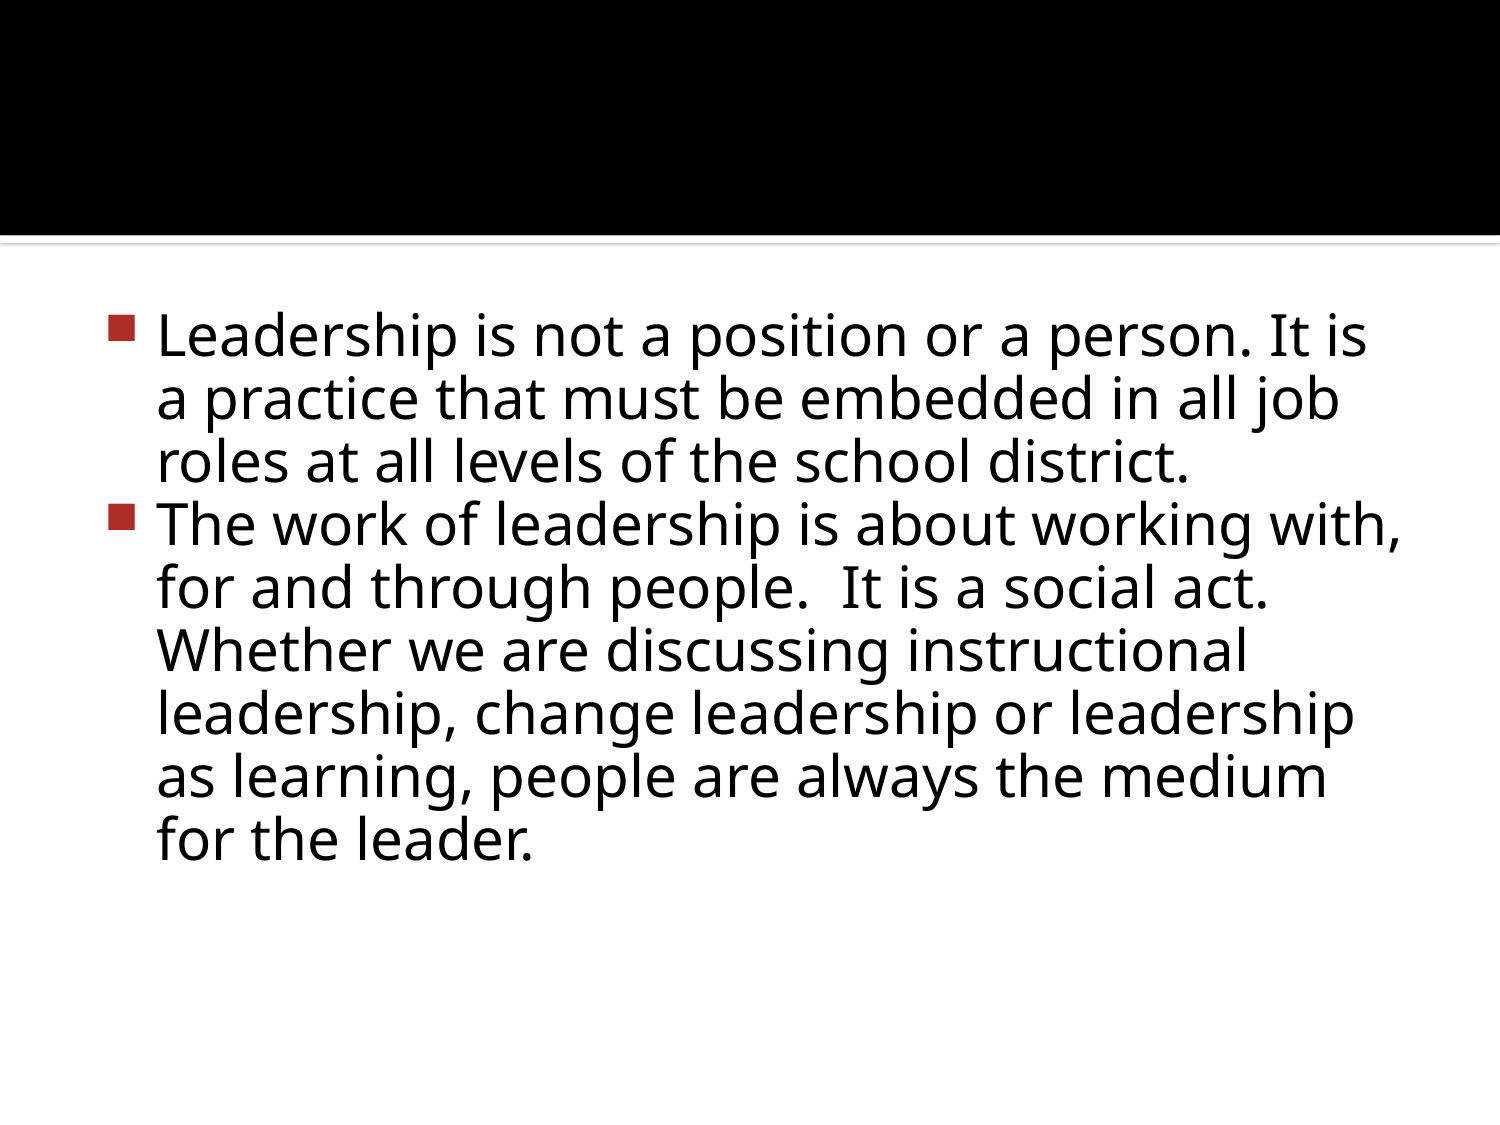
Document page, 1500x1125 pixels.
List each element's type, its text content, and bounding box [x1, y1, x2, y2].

list Leadership is not a position or a person. It is a practice that must be embedded in all job roles at all levels of the school district. The work of leadership is about working with, for and through people. It is a social act. Whether we are discussing instructional leadership, change leadership or leadership as learning, people are always the medium for the leader. [75, 291, 1425, 1050]
